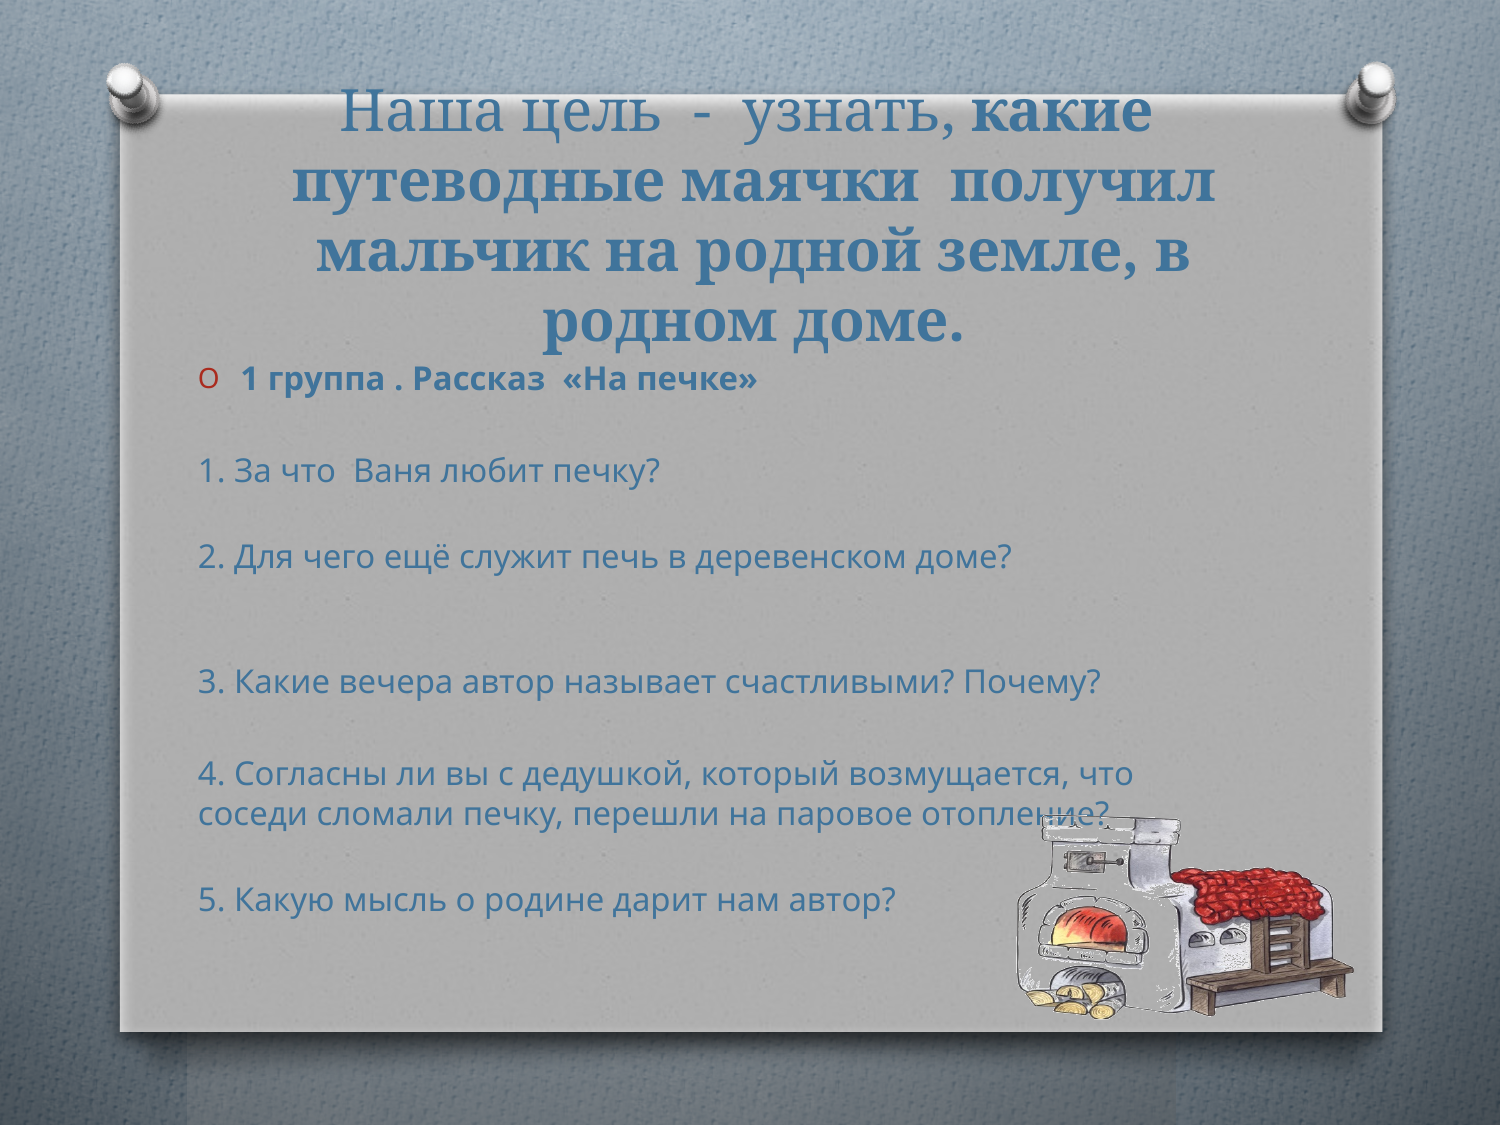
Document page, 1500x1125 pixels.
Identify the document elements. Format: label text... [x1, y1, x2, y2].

picture [995, 810, 1375, 1024]
picture [75, 29, 198, 153]
list 1 группа . Рассказ «На печке» 1. За что Ваня любит печку? 2. Для чего ещё служит печь в деревенском доме? 3. Какие вечера автор называет счастливыми? Почему? 4. Согласны ли вы с дедушкой, который возмущается, что соседи сломали печку, перешли на паровое отопление? 5. Какую мысль о родине дарит нам автор? [183, 349, 1200, 942]
picture [1317, 35, 1439, 156]
title Наша цель - узнать, какие путеводные маячки получил мальчик на родной земле, в родном доме. [183, 149, 1326, 347]
